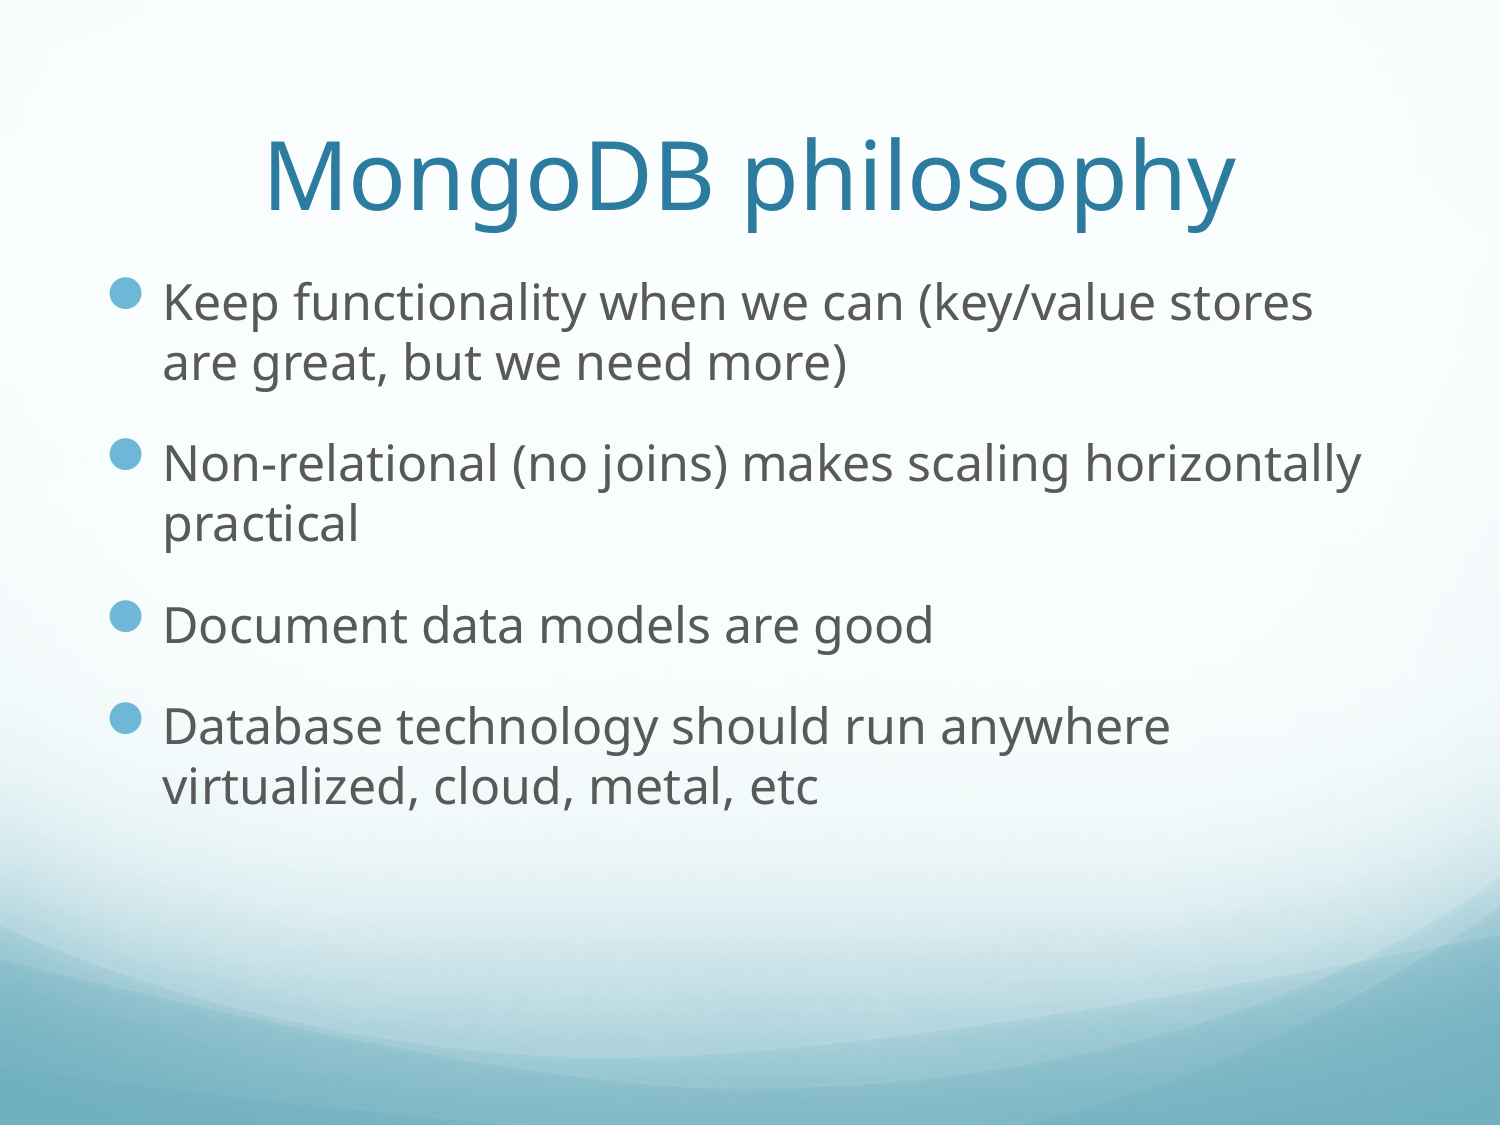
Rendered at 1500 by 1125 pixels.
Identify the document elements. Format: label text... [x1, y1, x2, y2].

list Keep functionality when we can (key/value stores are great, but we need more) Non-relational (no joins) makes scaling horizontally practical Document data models are good Database technology should run anywhere virtualized, cloud, metal, etc [90, 262, 1410, 975]
title MongoDB philosophy [90, 17, 1410, 237]
